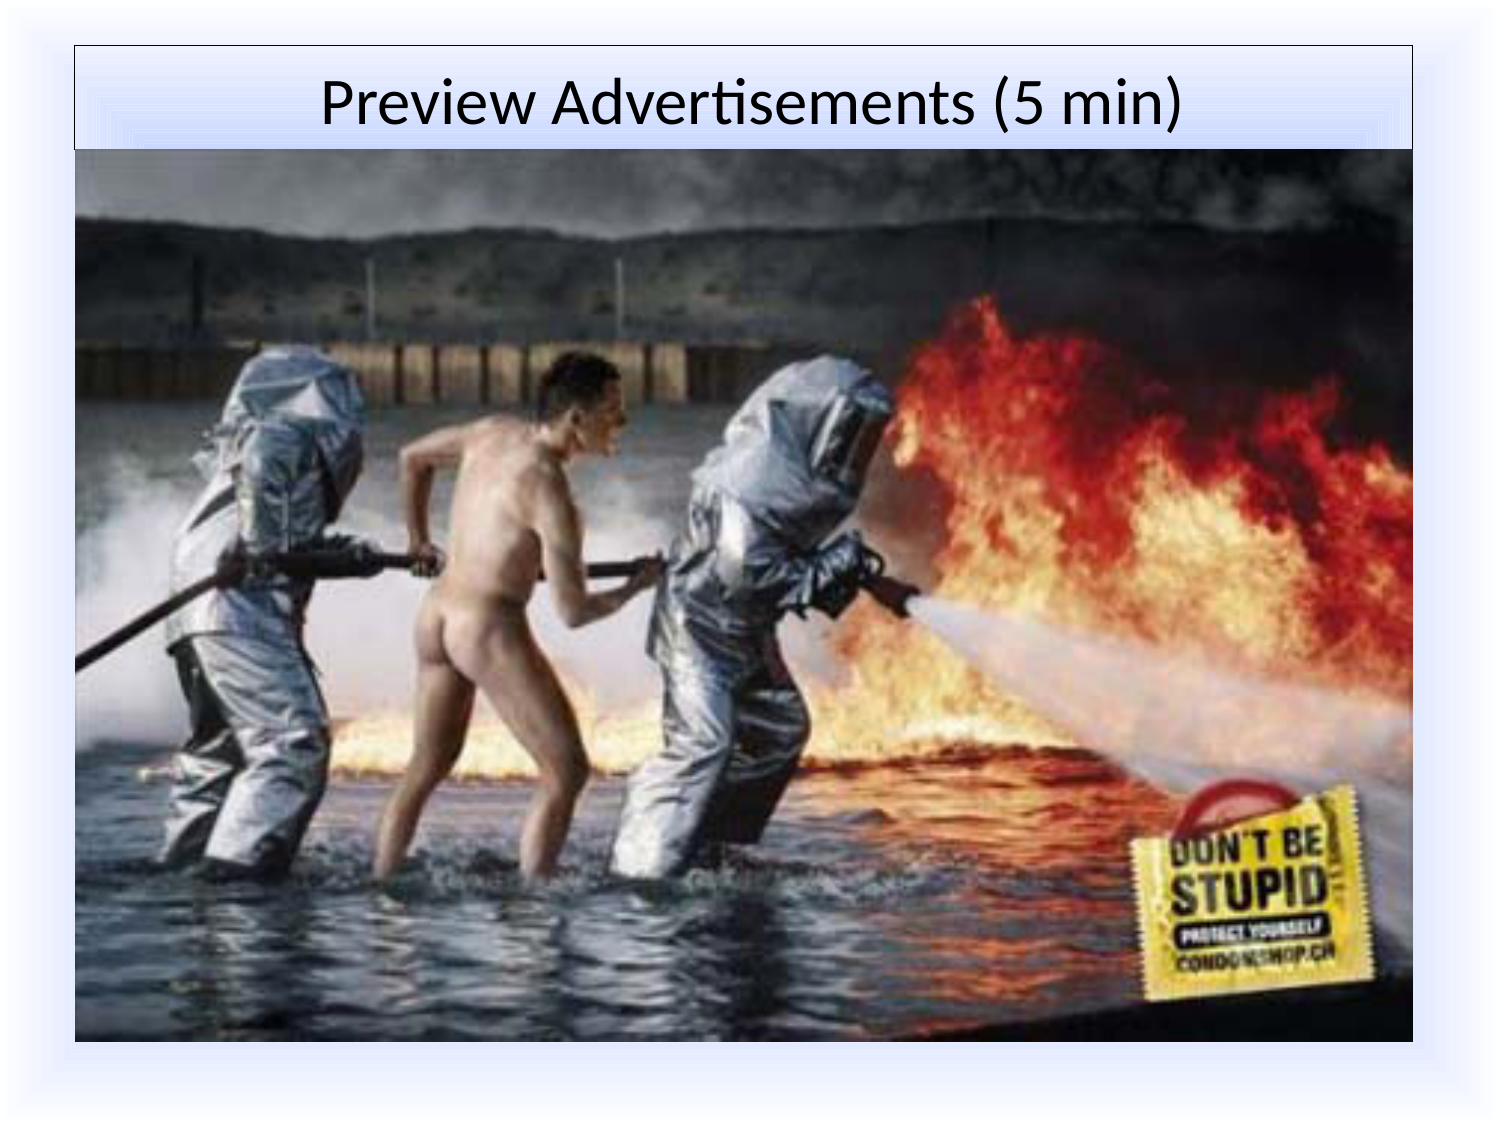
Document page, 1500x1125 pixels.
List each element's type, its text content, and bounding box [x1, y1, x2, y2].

text_box Preview Advertisements (5 min) [74, 45, 1413, 149]
picture [74, 149, 1413, 1042]
